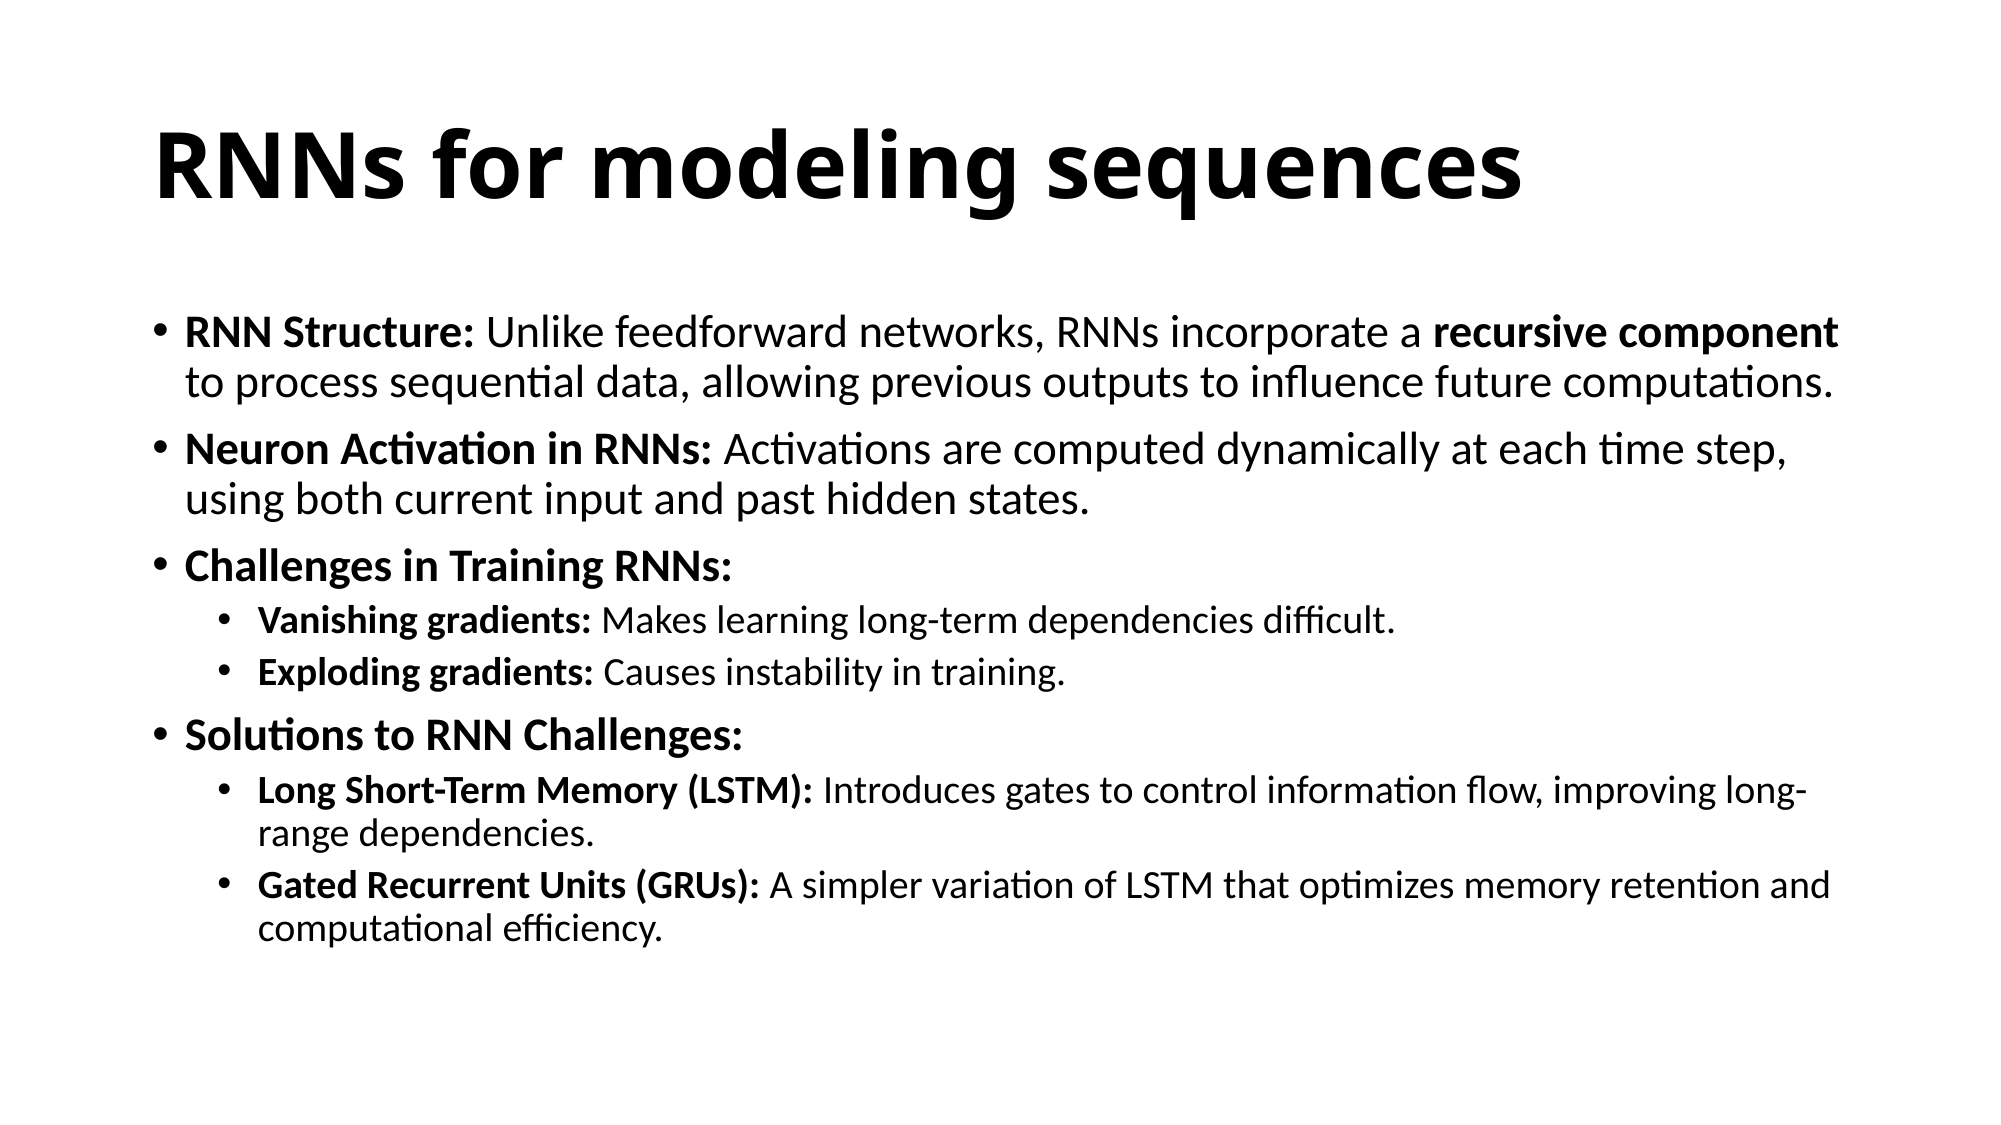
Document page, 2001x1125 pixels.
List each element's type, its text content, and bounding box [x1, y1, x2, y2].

list RNN Structure: Unlike feedforward networks, RNNs incorporate a recursive component to process sequential data, allowing previous outputs to influence future computations. Neuron Activation in RNNs: Activations are computed dynamically at each time step, using both current input and past hidden states. Challenges in Training RNNs: Vanishing gradients: Makes learning long-term dependencies difficult. Exploding gradients: Causes instability in training. Solutions to RNN Challenges: Long Short-Term Memory (LSTM): Introduces gates to control information flow, improving long-range dependencies. Gated Recurrent Units (GRUs): A simpler variation of LSTM that optimizes memory retention and computational efficiency. [137, 299, 1863, 1014]
title RNNs for modeling sequences [137, 59, 1863, 278]
